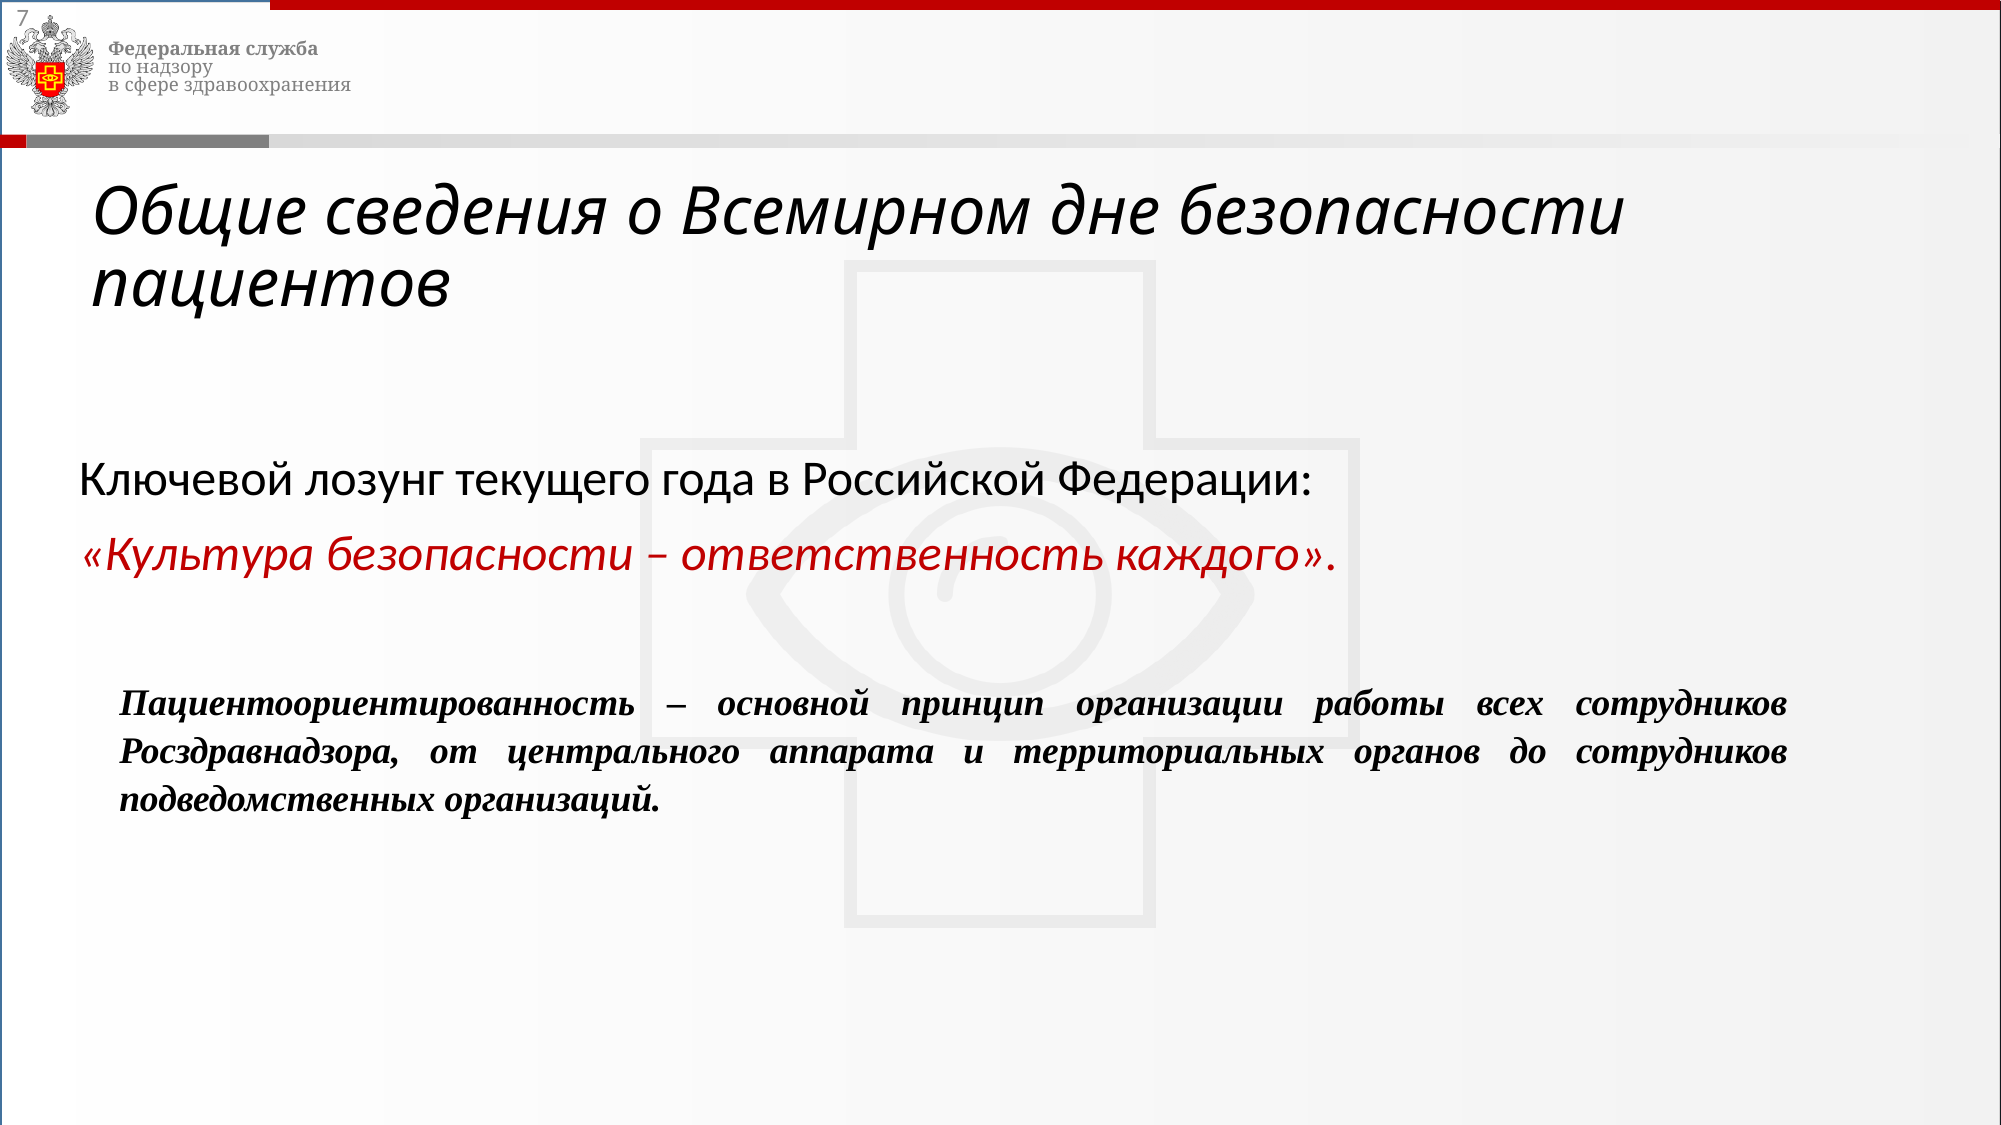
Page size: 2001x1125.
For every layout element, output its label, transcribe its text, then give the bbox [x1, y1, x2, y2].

list Ключевой лозунг текущего года в Российской Федерации: «Культура безопасности – ответственность каждого». [64, 390, 1862, 999]
slide_number 7 [0, 0, 65, 47]
picture [0, 15, 101, 117]
text_box Пациентоориентированность – основной принцип организации работы всех сотрудников Росздравнадзора, от центрального аппарата и территориальных органов до сотрудников подведомственных организаций. [104, 667, 1803, 827]
title Общие сведения о Всемирном дне безопасности пациентов [76, 155, 1888, 329]
